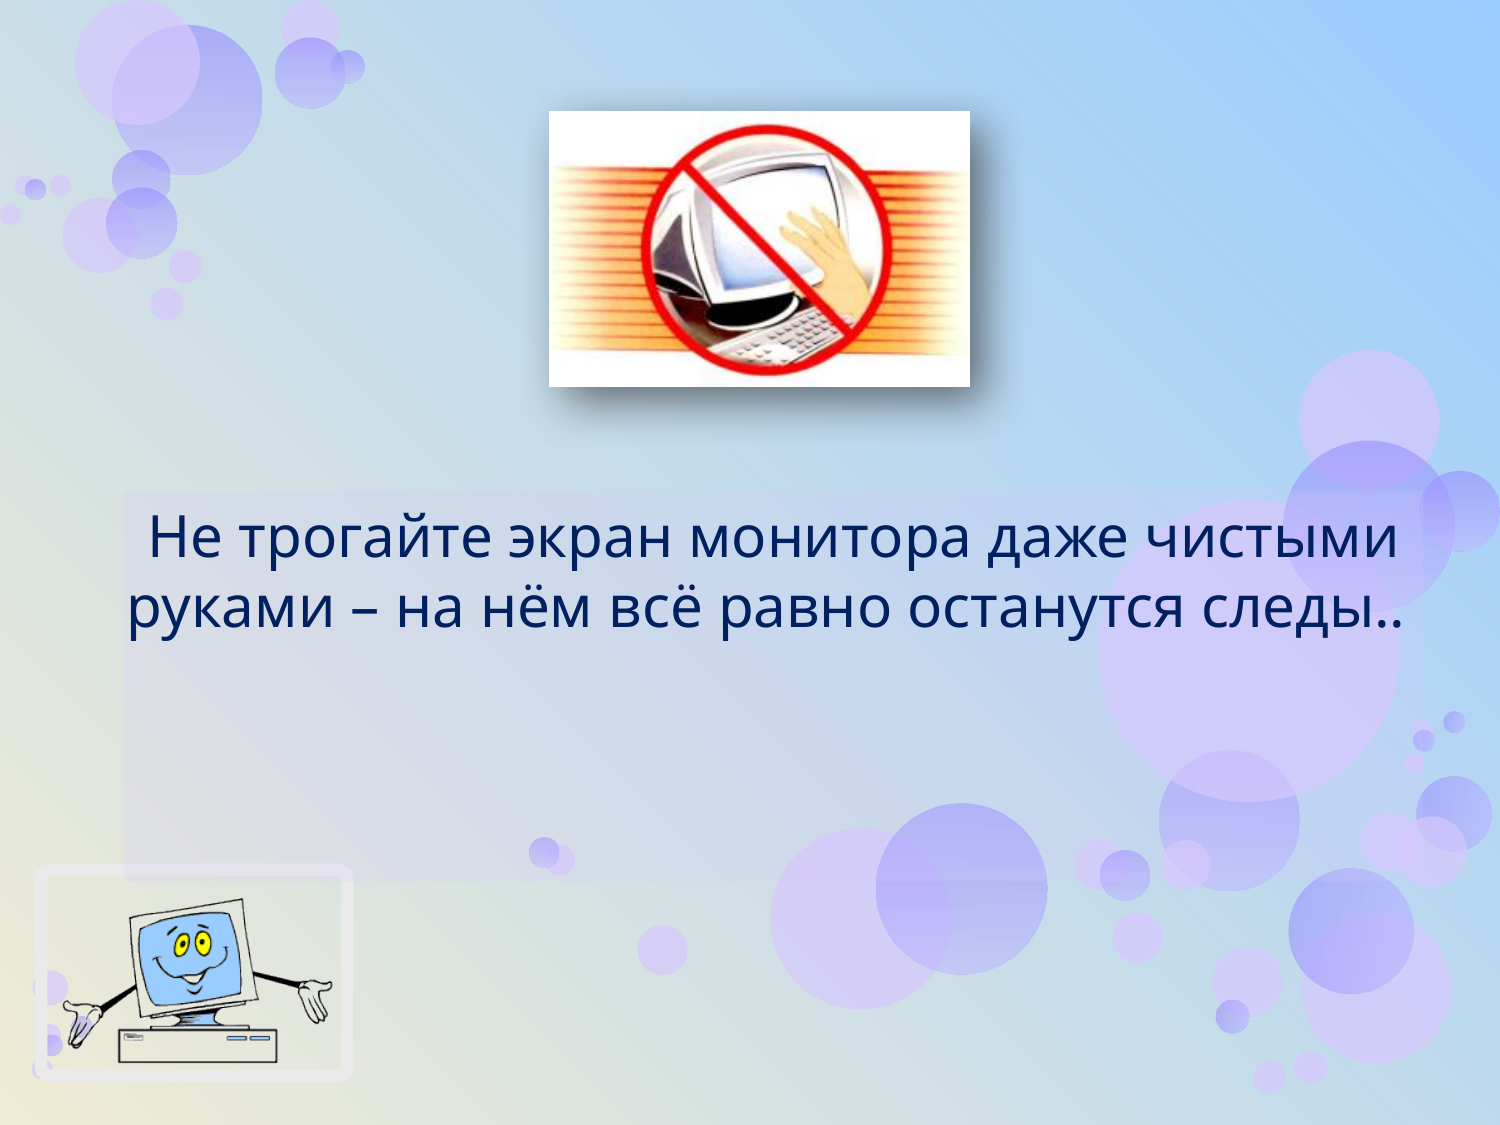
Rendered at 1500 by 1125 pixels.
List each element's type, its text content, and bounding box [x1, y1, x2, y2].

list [39, 868, 350, 1078]
picture [547, 110, 971, 389]
list Не трогайте экран монитора даже чистыми руками – на нём всё равно останутся следы.. [123, 491, 1424, 882]
